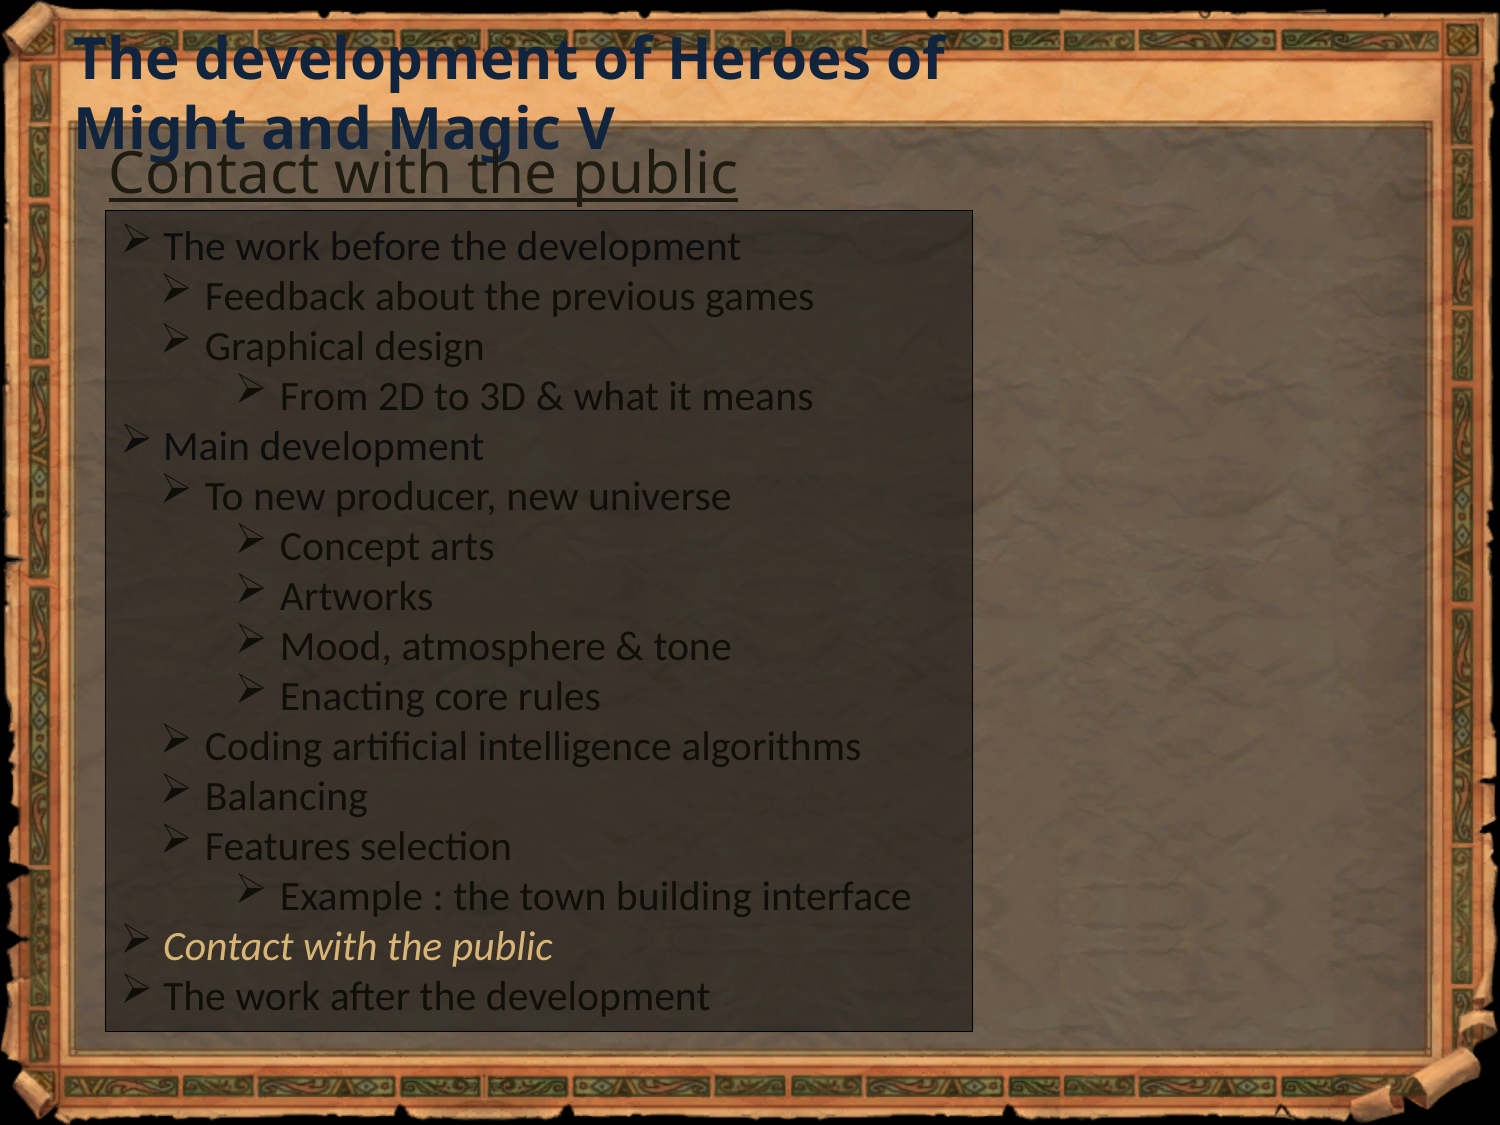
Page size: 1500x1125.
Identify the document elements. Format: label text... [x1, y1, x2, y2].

text_box The development of Heroes of Might and Magic V [58, 61, 1125, 121]
picture [0, 0, 1500, 1125]
text_box The work before the development Feedback about the previous games Graphical design From 2D to 3D & what it means Main development To new producer, new universe Concept arts Artworks Mood, atmosphere & tone Enacting core rules Coding artificial intelligence algorithms Balancing Features selection Example : the town building interface Contact with the public The work after the development [105, 210, 973, 1032]
text_box Contact with the public [93, 140, 1161, 200]
